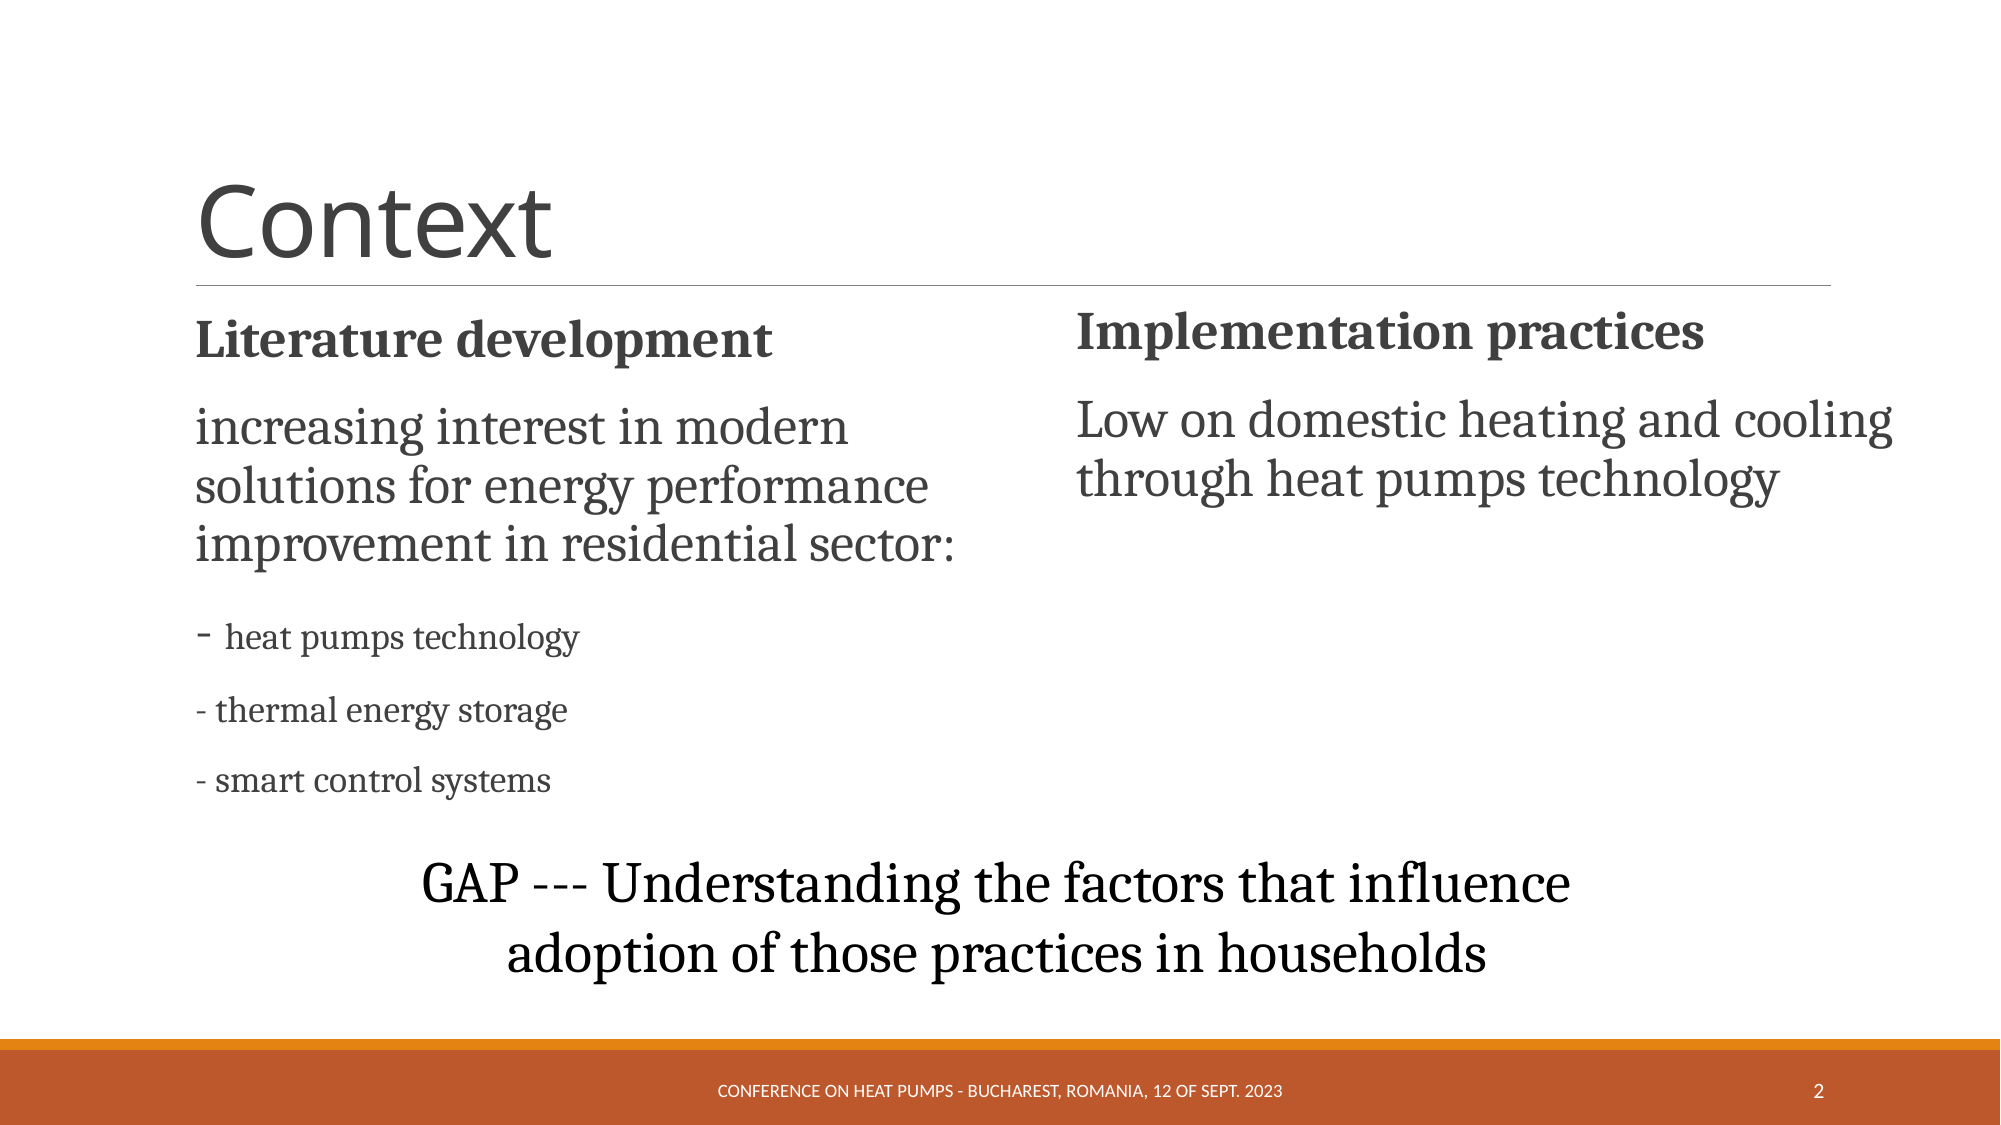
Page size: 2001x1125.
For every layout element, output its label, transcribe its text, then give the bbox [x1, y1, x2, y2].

footer Conference on Heat Pumps - Bucharest, Romania, 12 of Sept. 2023 [604, 1059, 1396, 1120]
text_box Implementation practices Low on domestic heating and cooling through heat pumps technology [1061, 295, 1895, 956]
title Context [180, 47, 1830, 285]
text_box GAP --- Understanding the factors that influence adoption of those practices in households [357, 836, 1637, 992]
list Literature development increasing interest in modern solutions for energy performance improvement in residential sector: - heat pumps technology - thermal energy storage - smart control systems [180, 302, 1046, 963]
slide_number 2 [1624, 1059, 1840, 1120]
